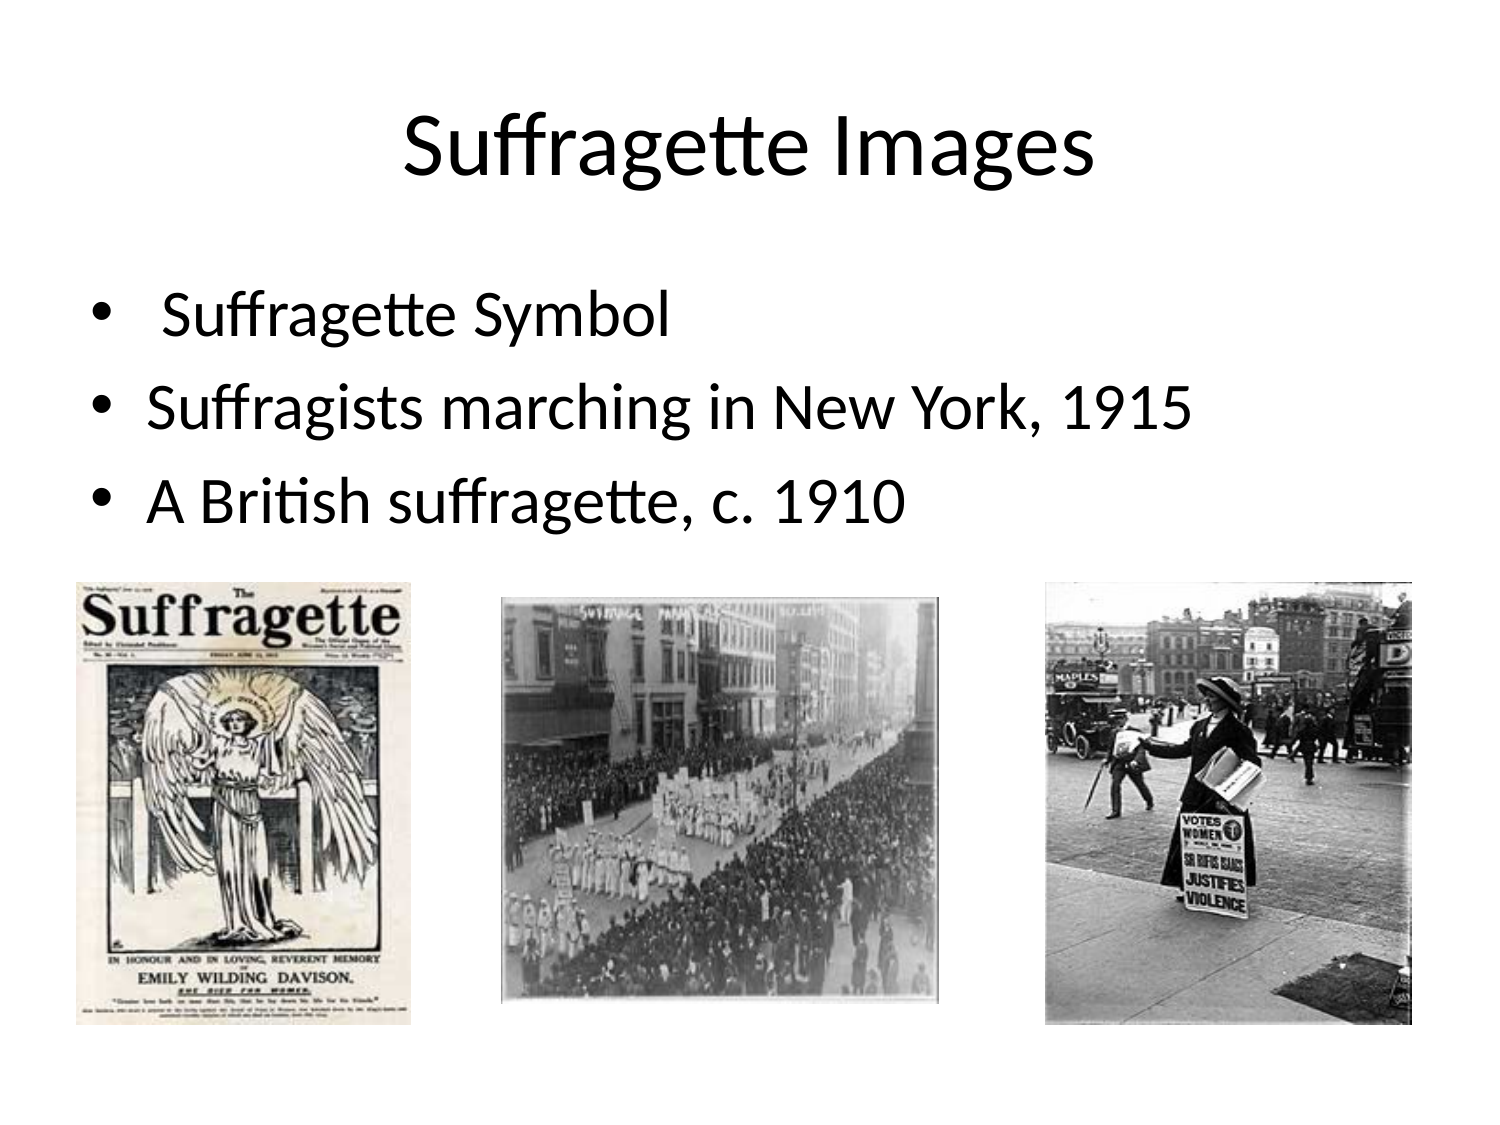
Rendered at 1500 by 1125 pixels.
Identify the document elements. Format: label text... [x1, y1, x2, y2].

picture [76, 582, 411, 1025]
title Suffragette Images [75, 45, 1425, 233]
list Suffragette Symbol Suffragists marching in New York, 1915 A British suffragette, c. 1910 [75, 262, 1425, 1005]
picture [1045, 582, 1412, 1026]
picture [501, 597, 940, 1004]
